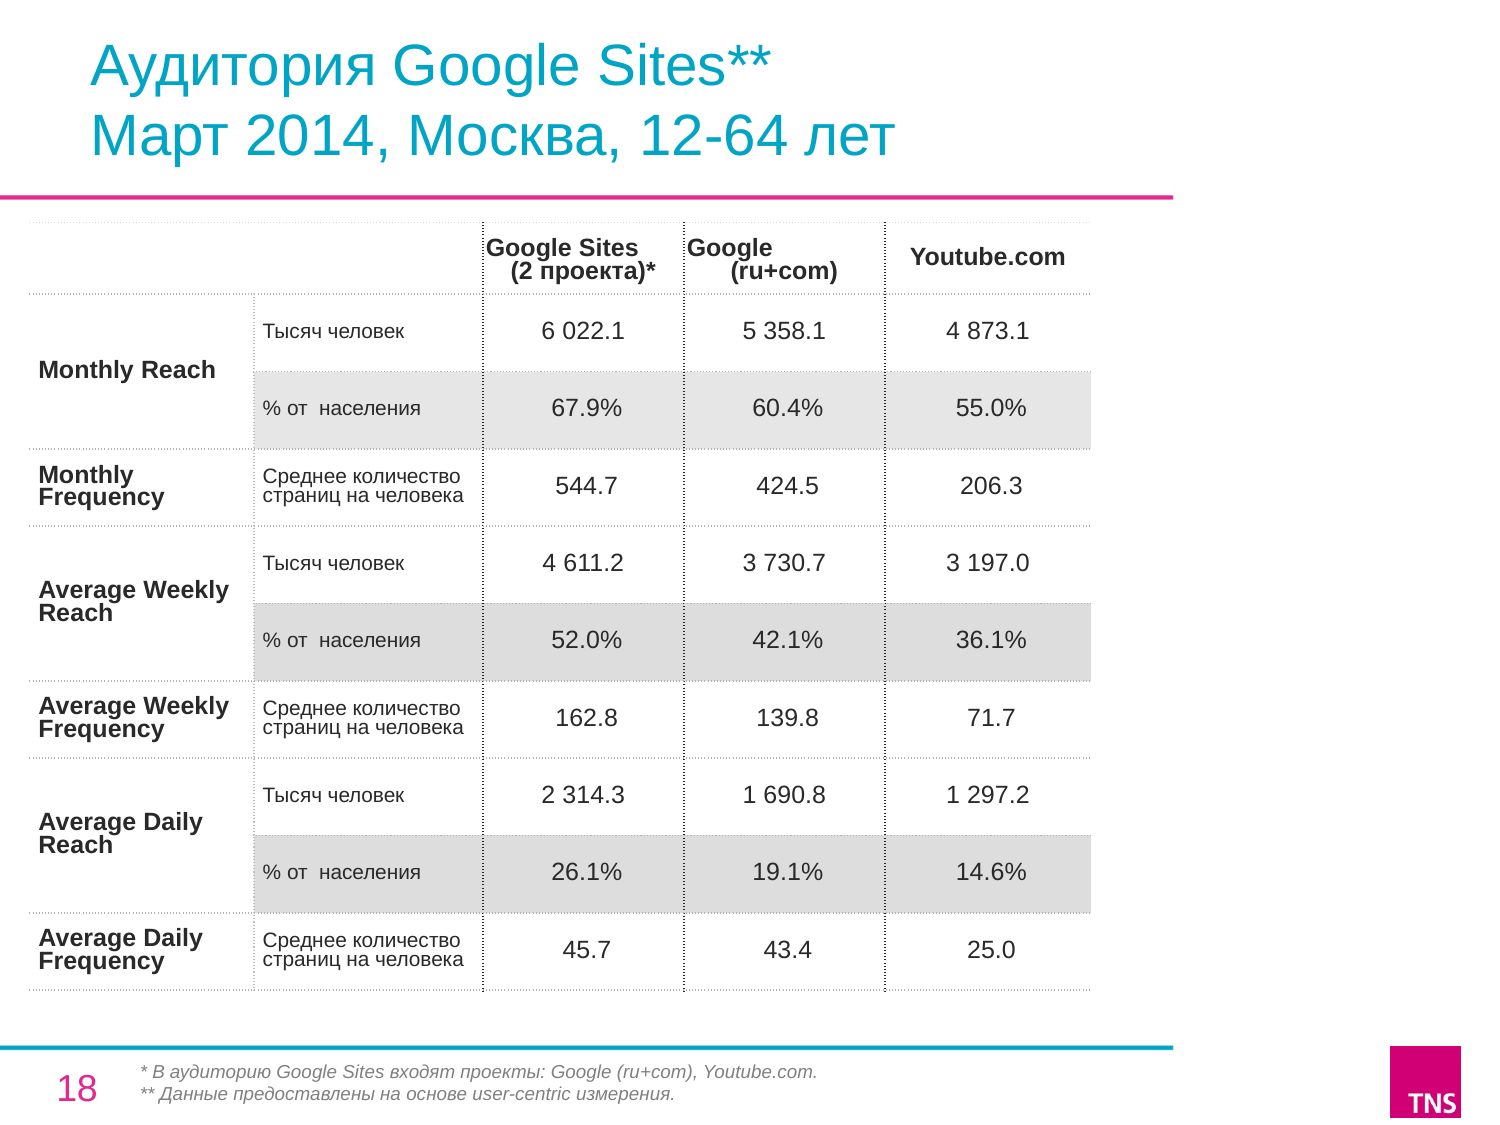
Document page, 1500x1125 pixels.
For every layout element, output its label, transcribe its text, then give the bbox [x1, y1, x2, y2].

table_cell % от населения [254, 603, 483, 681]
table_cell 6 022.1 [483, 294, 684, 372]
table_cell 45.7 [483, 913, 684, 990]
table_cell Average Weekly Frequency [29, 681, 254, 758]
table_cell Тысяч человек [254, 758, 483, 835]
table_cell Тысяч человек [254, 526, 483, 603]
table_cell 424.5 [684, 449, 885, 526]
table_cell 55.0% [885, 372, 1091, 449]
table_cell 71.7 [885, 681, 1091, 758]
table_header Google (ru+com) [684, 223, 885, 294]
table_cell 162.8 [483, 681, 684, 758]
table_cell Monthly Frequency [29, 449, 254, 526]
table_cell 26.1% [483, 835, 684, 913]
table_cell 206.3 [885, 449, 1091, 526]
table_cell Среднее количество страниц на человека [254, 913, 483, 990]
table_cell 2 314.3 [483, 758, 684, 835]
table_cell 139.8 [684, 681, 885, 758]
table_cell 67.9% [483, 372, 684, 449]
table_cell 14.6% [885, 835, 1091, 913]
table_cell Average Weekly Reach [29, 526, 254, 681]
table_cell 4 611.2 [483, 526, 684, 603]
table_cell 3 730.7 [684, 526, 885, 603]
picture [0, 0, 1500, 1125]
slide_number 18 [40, 1055, 392, 1125]
table_cell Тысяч человек [254, 294, 483, 372]
table_cell Average Daily Reach [29, 758, 254, 913]
table_cell Monthly Reach [29, 294, 254, 449]
table_cell 60.4% [684, 372, 885, 449]
table_cell 5 358.1 [684, 294, 885, 372]
table_cell % от населения [254, 372, 483, 449]
title Аудитория Google Sites** Март 2014, Москва, 12-64 лет [74, 8, 1476, 187]
table_cell Average Daily Frequency [29, 913, 254, 990]
table_cell 544.7 [483, 449, 684, 526]
table_cell 1 297.2 [885, 758, 1091, 835]
table_cell Среднее количество страниц на человека [254, 681, 483, 758]
table_cell Среднее количество страниц на человека [254, 449, 483, 526]
table_cell 43.4 [684, 913, 885, 990]
table_cell 1 690.8 [684, 758, 885, 835]
table_cell 4 873.1 [885, 294, 1091, 372]
table_header [29, 223, 483, 294]
table_cell % от населения [254, 835, 483, 913]
text_box * В аудиторию Google Sites входят проекты: Google (ru+com), Youtube.com. ** Данные предоставлены на основе user-centric измерения. [124, 1052, 1463, 1112]
table_cell 52.0% [483, 603, 684, 681]
table_cell 3 197.0 [885, 526, 1091, 603]
table_cell 19.1% [684, 835, 885, 913]
table_cell 42.1% [684, 603, 885, 681]
table_header Google Sites (2 проекта)* [483, 223, 684, 294]
table_cell 25.0 [885, 913, 1091, 990]
table_header Youtube.com [885, 223, 1091, 294]
table_cell 36.1% [885, 603, 1091, 681]
